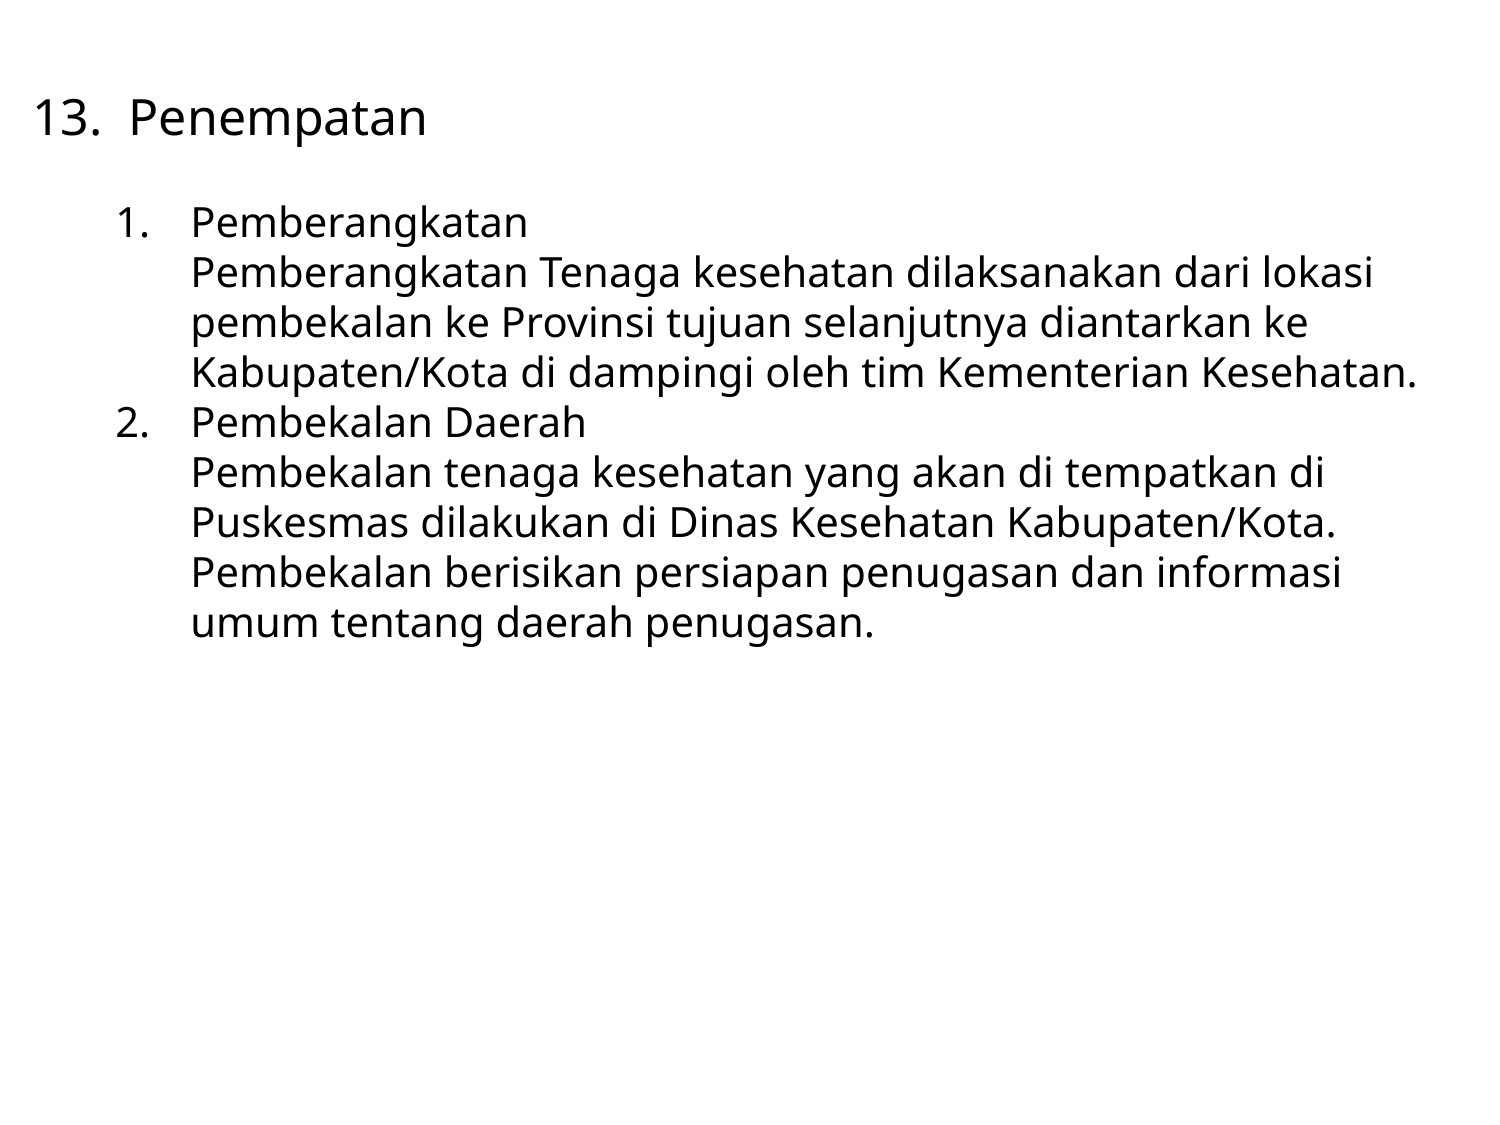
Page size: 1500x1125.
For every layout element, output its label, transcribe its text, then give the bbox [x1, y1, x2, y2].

text_box Pemberangkatan Pemberangkatan Tenaga kesehatan dilaksanakan dari lokasi pembekalan ke Provinsi tujuan selanjutnya diantarkan ke Kabupaten/Kota di dampingi oleh tim Kementerian Kesehatan. Pembekalan Daerah Pembekalan tenaga kesehatan yang akan di tempatkan di Puskesmas dilakukan di Dinas Kesehatan Kabupaten/Kota. Pembekalan berisikan persiapan penugasan dan informasi umum tentang daerah penugasan. [100, 138, 1447, 704]
text_box 13. Penempatan [17, 78, 1117, 153]
